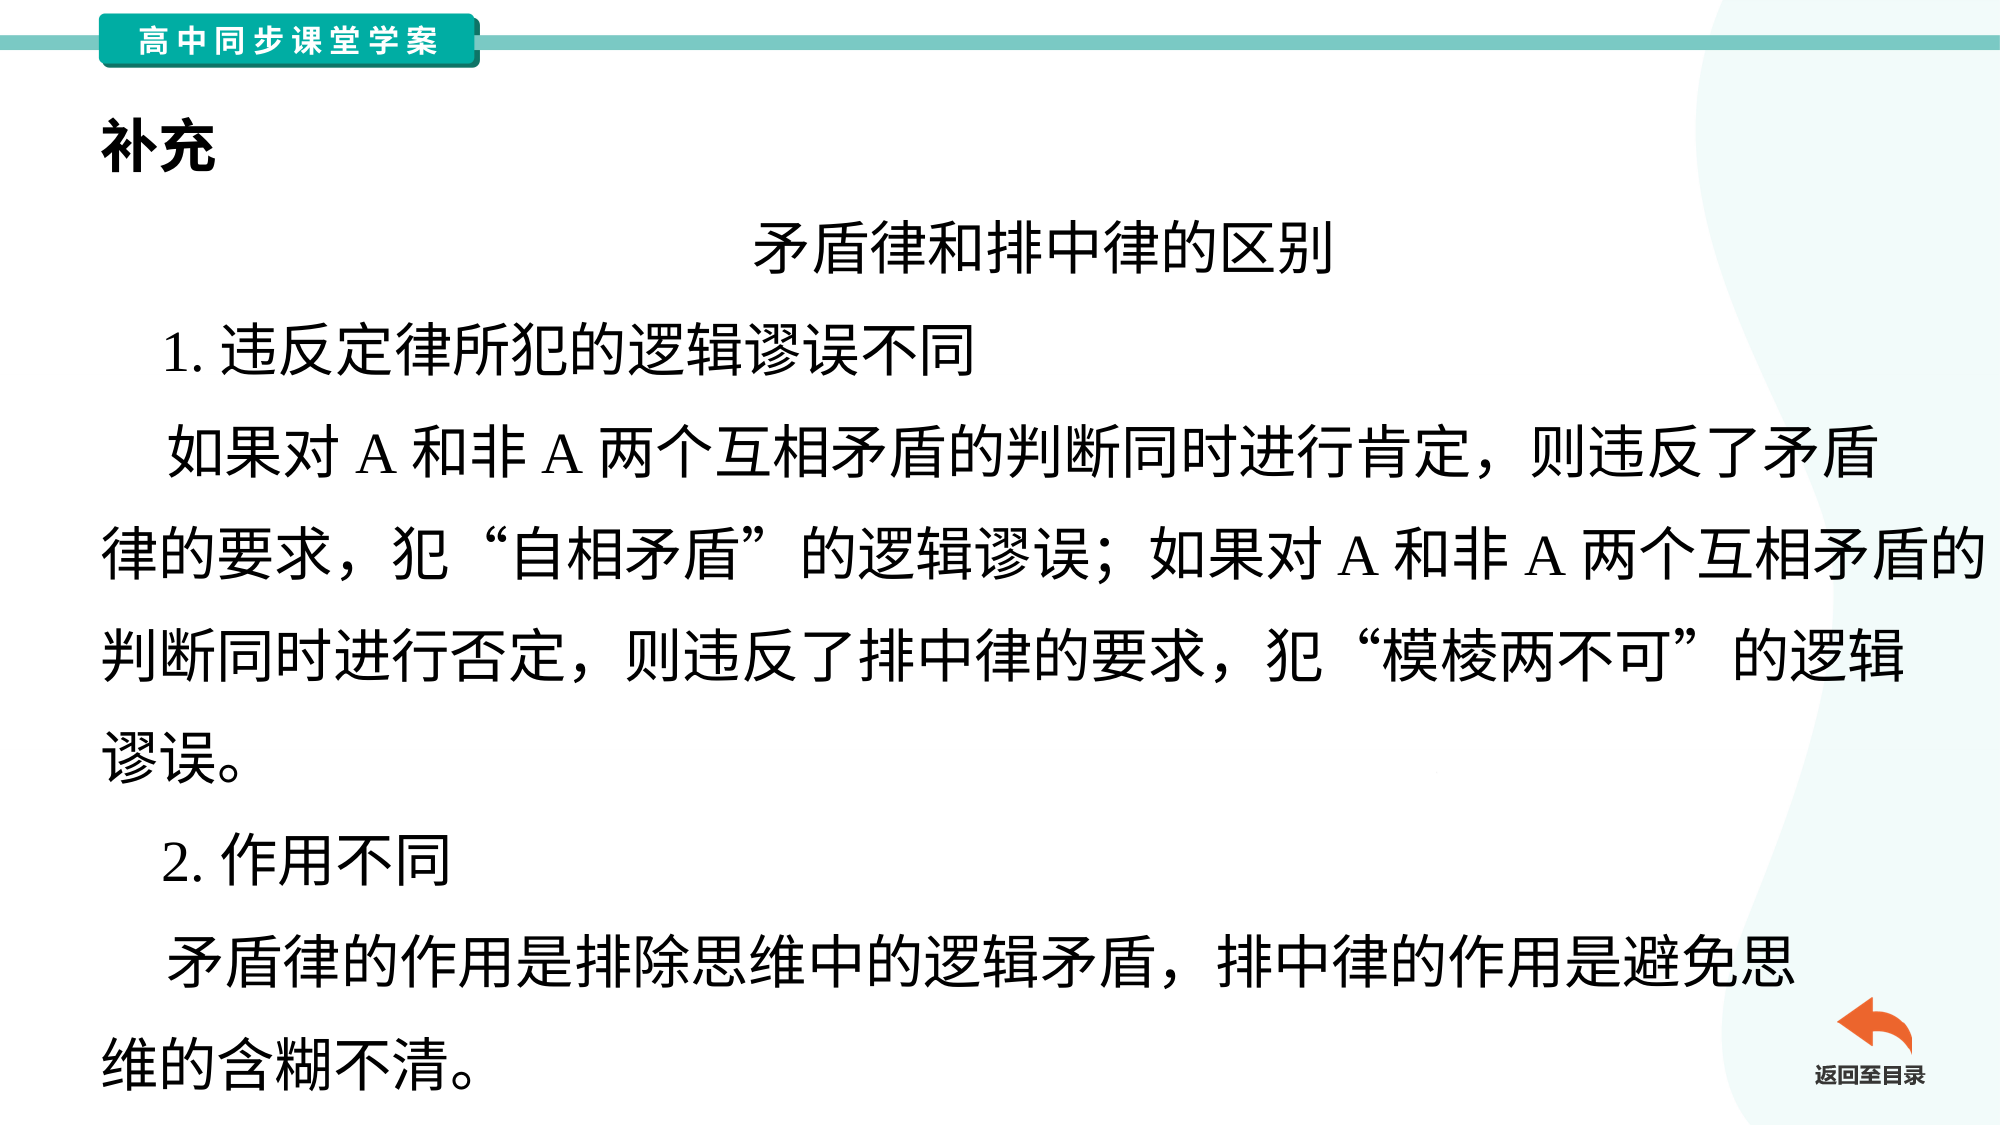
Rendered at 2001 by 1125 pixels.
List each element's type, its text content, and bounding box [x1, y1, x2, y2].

text_box 补充 矛盾律和排中律的区别 1.违反定律所犯的逻辑谬误不同 如果对A和非A两个互相矛盾的判断同时进行肯定，则违反了矛盾 律的要求，犯“自相矛盾”的逻辑谬误；如果对A和非A两个互相矛盾的 判断同时进行否定，则违反了排中律的要求，犯“模棱两不可”的逻辑 谬误。 2.作用不同 矛盾律的作用是排除思维中的逻辑矛盾，排中律的作用是避免思 维的含糊不清。 [100, 76, 1899, 1098]
picture [0, 0, 2000, 1125]
